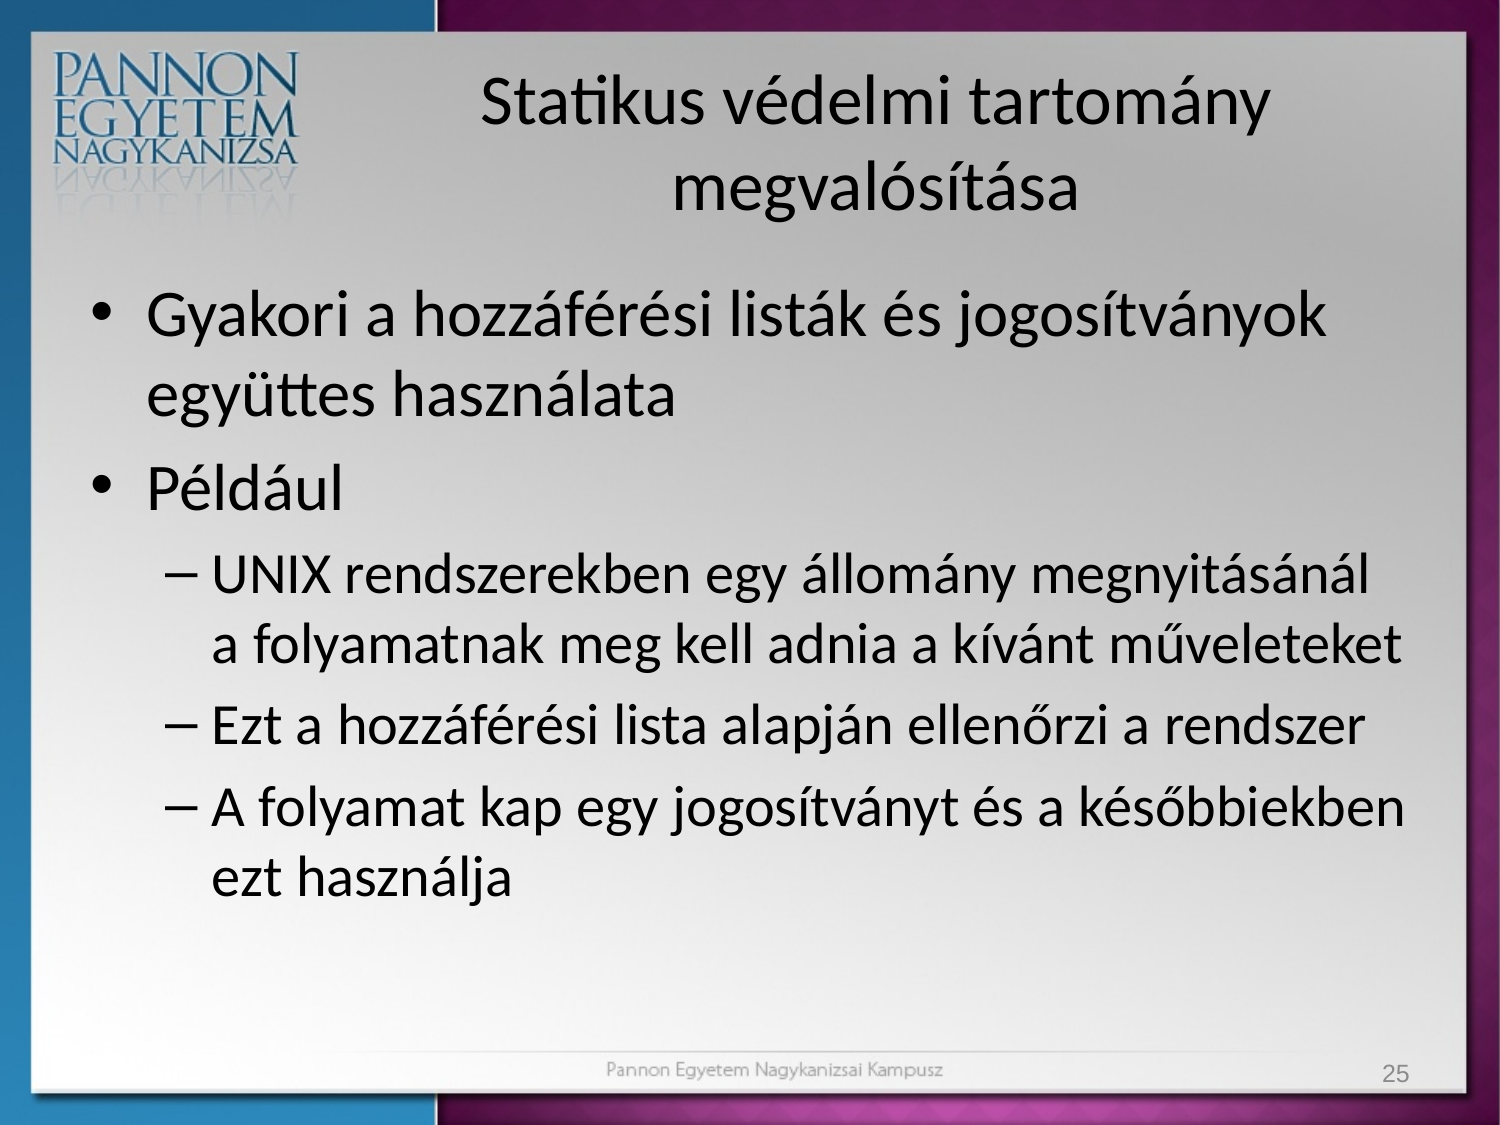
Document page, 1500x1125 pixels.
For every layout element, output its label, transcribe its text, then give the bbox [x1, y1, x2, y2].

picture [0, 0, 1500, 1125]
title Statikus védelmi tartomány megvalósítása [328, 45, 1425, 233]
slide_number 25 [1074, 1042, 1425, 1103]
list Gyakori a hozzáférési listák és jogosítványok együttes használata Például UNIX rendszerekben egy állomány megnyitásánál a folyamatnak meg kell adnia a kívánt műveleteket Ezt a hozzáférési lista alapján ellenőrzi a rendszer A folyamat kap egy jogosítványt és a későbbiekben ezt használja [75, 262, 1425, 1038]
